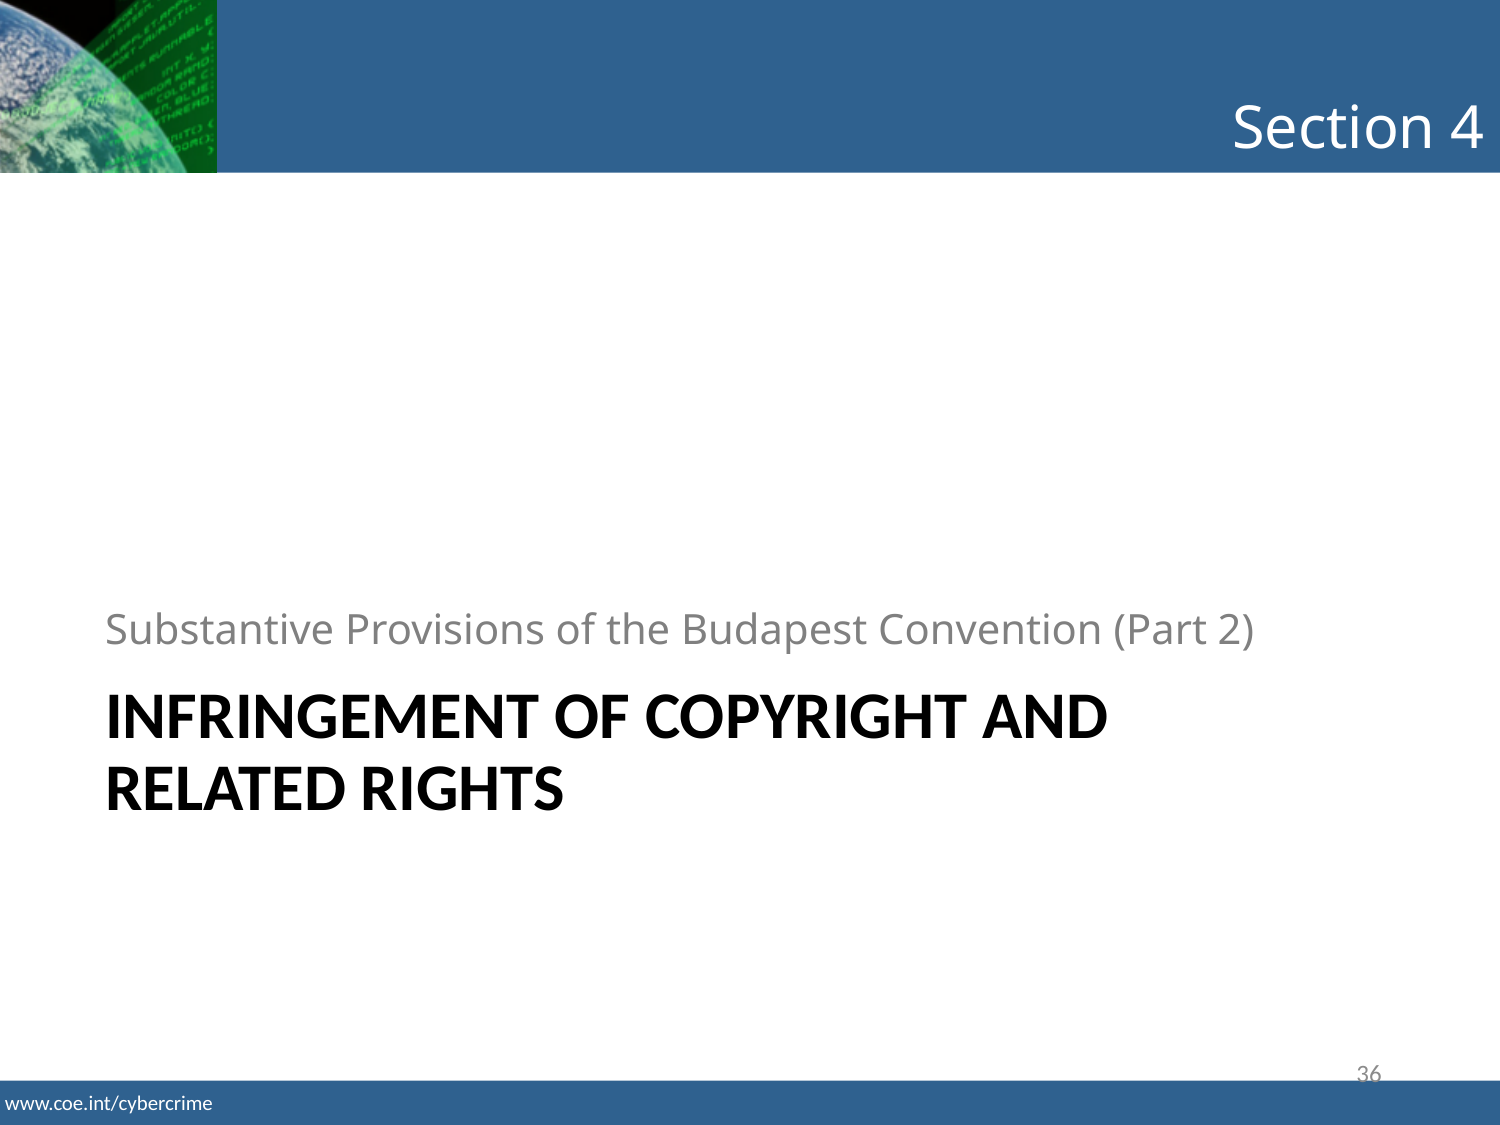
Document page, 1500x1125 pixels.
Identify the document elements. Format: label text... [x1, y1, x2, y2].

list Section 4 [461, 0, 1500, 170]
picture [0, 0, 217, 173]
list Substantive Provisions of the Budapest Convention (Part 2) [90, 601, 1385, 674]
slide_number 36 [1059, 1042, 1397, 1103]
title INFRINGEMENT OF COPYRIGHT AND RELATED RIGHTS [90, 674, 1385, 920]
